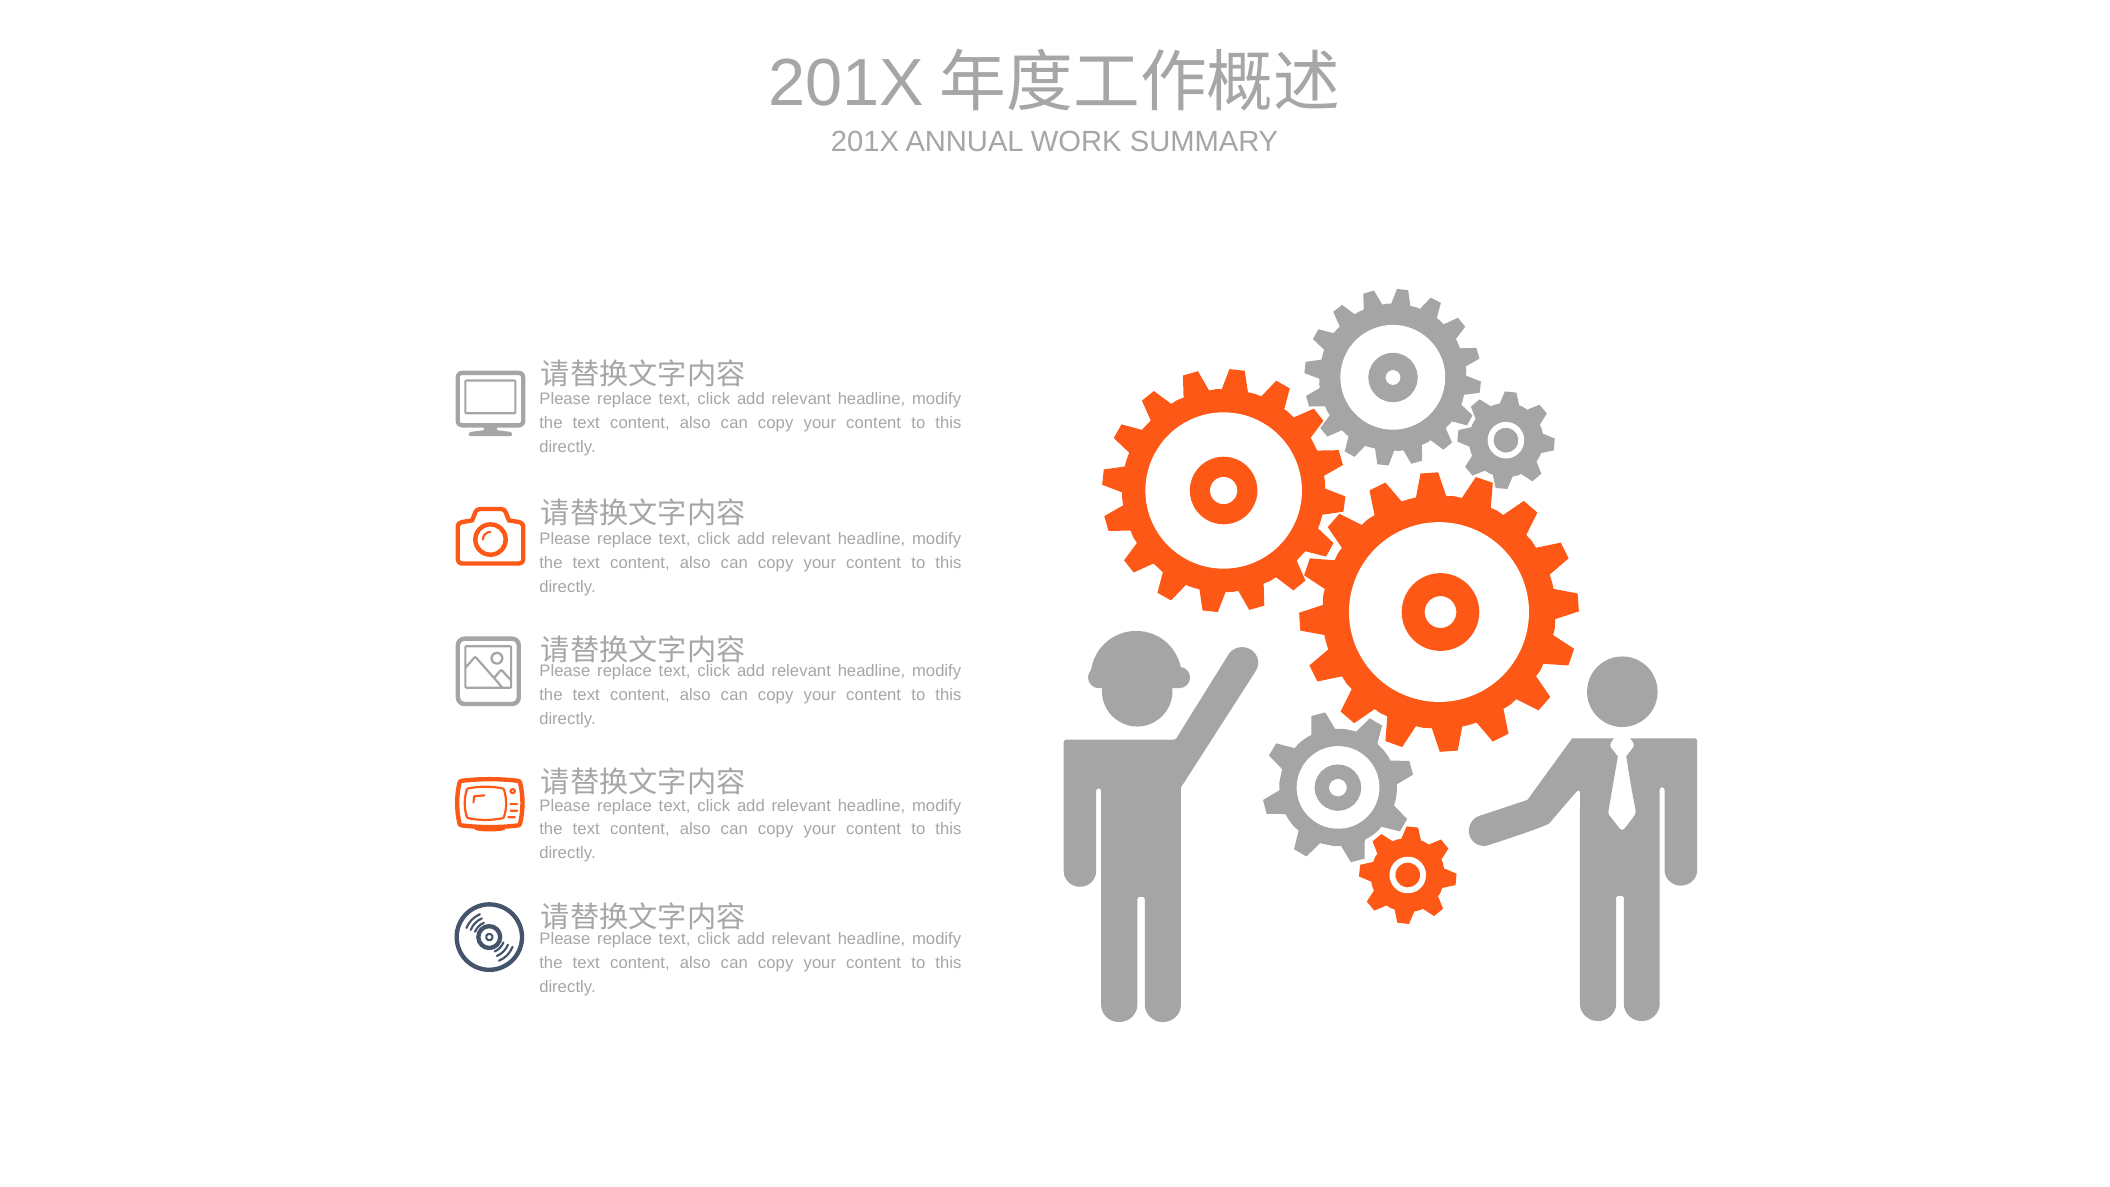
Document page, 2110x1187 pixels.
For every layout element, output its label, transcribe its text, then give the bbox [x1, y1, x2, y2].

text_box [455, 636, 522, 707]
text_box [539, 624, 963, 729]
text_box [455, 506, 526, 566]
text_box [1340, 324, 1446, 430]
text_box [1063, 630, 1261, 1023]
text_box [1299, 472, 1579, 752]
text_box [455, 370, 526, 437]
text_box 201X ANNUAL WORK SUMMARY [824, 122, 1285, 158]
text_box [1304, 288, 1481, 466]
text_box [1348, 522, 1530, 702]
text_box [1487, 421, 1525, 459]
text_box [1457, 391, 1555, 489]
text_box [1376, 361, 1410, 394]
text_box [1102, 369, 1346, 613]
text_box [539, 348, 963, 457]
text_box [1263, 712, 1414, 863]
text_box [539, 891, 963, 997]
text_box 201X年度工作概述 [730, 38, 1379, 119]
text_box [1468, 656, 1698, 1022]
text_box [539, 756, 963, 864]
text_box [1296, 746, 1380, 829]
text_box [1145, 412, 1302, 569]
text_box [454, 902, 525, 973]
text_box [539, 487, 963, 597]
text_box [454, 776, 525, 832]
text_box [1199, 466, 1248, 515]
text_box [1413, 584, 1468, 640]
text_box [1358, 826, 1457, 924]
text_box [1389, 856, 1427, 894]
text_box [1321, 771, 1355, 804]
